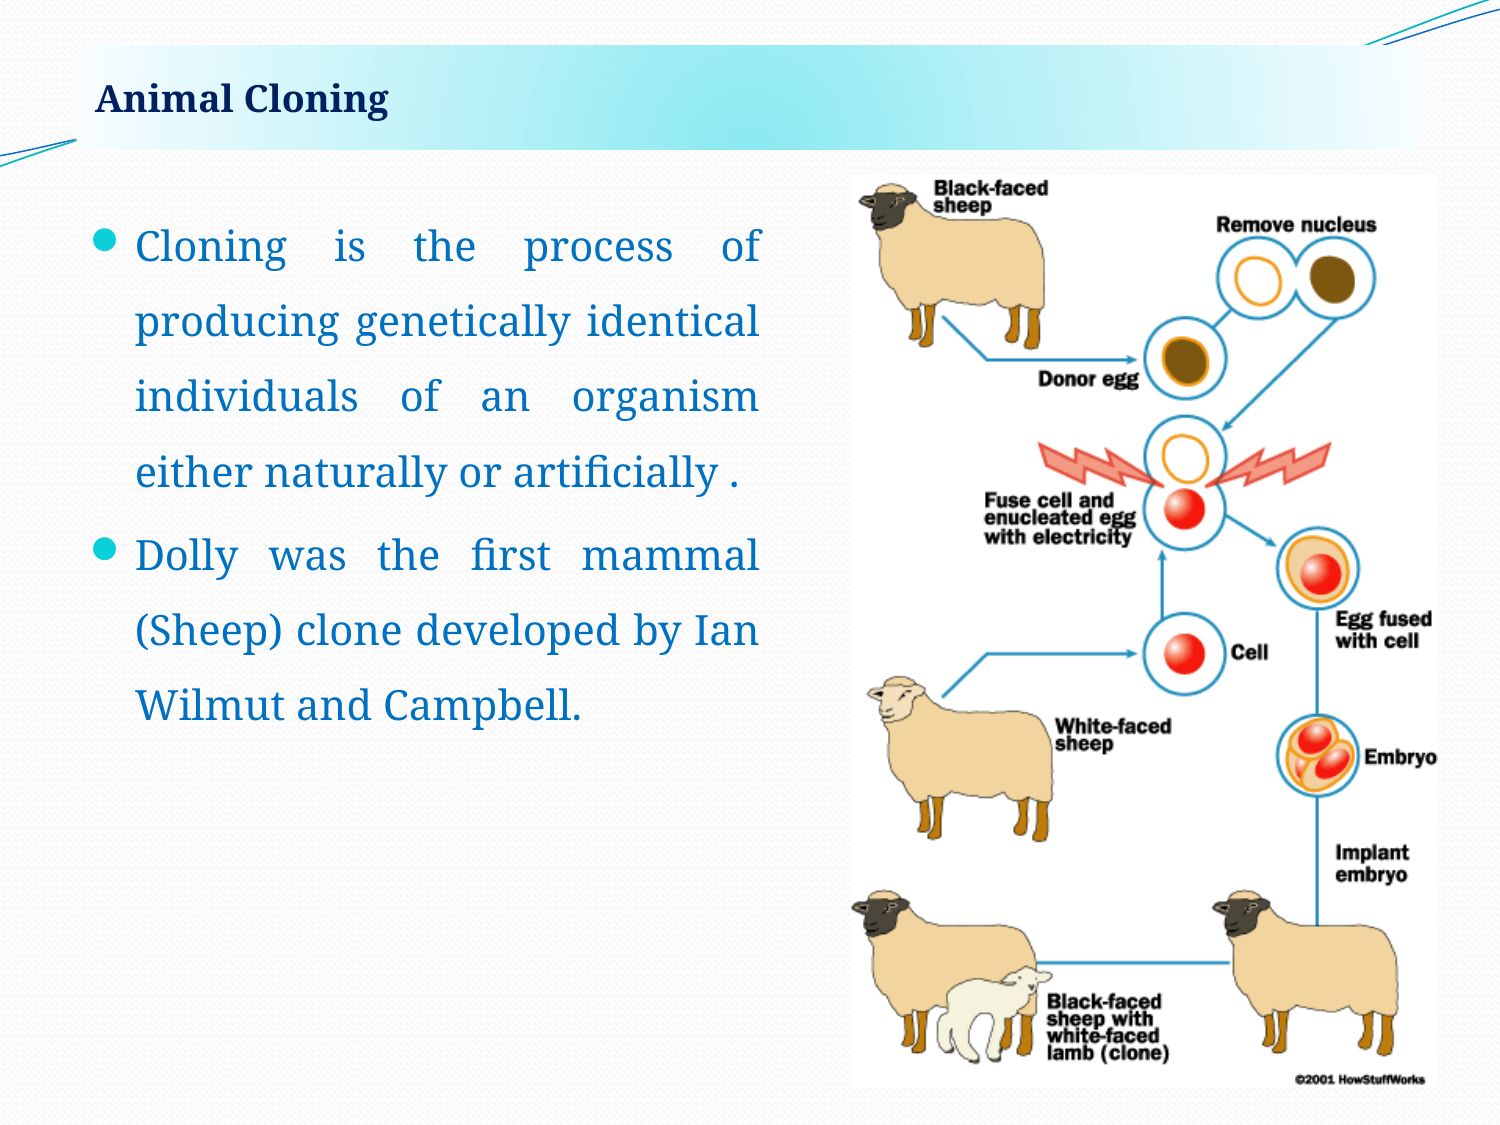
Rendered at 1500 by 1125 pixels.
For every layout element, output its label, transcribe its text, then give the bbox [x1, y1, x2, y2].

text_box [74, 44, 1426, 151]
list Cloning is the process of producing genetically identical individuals of an organism either naturally or artificially . Dolly was the first mammal (Sheep) clone developed by Ian Wilmut and Campbell. [75, 187, 775, 1075]
picture [851, 174, 1438, 1088]
